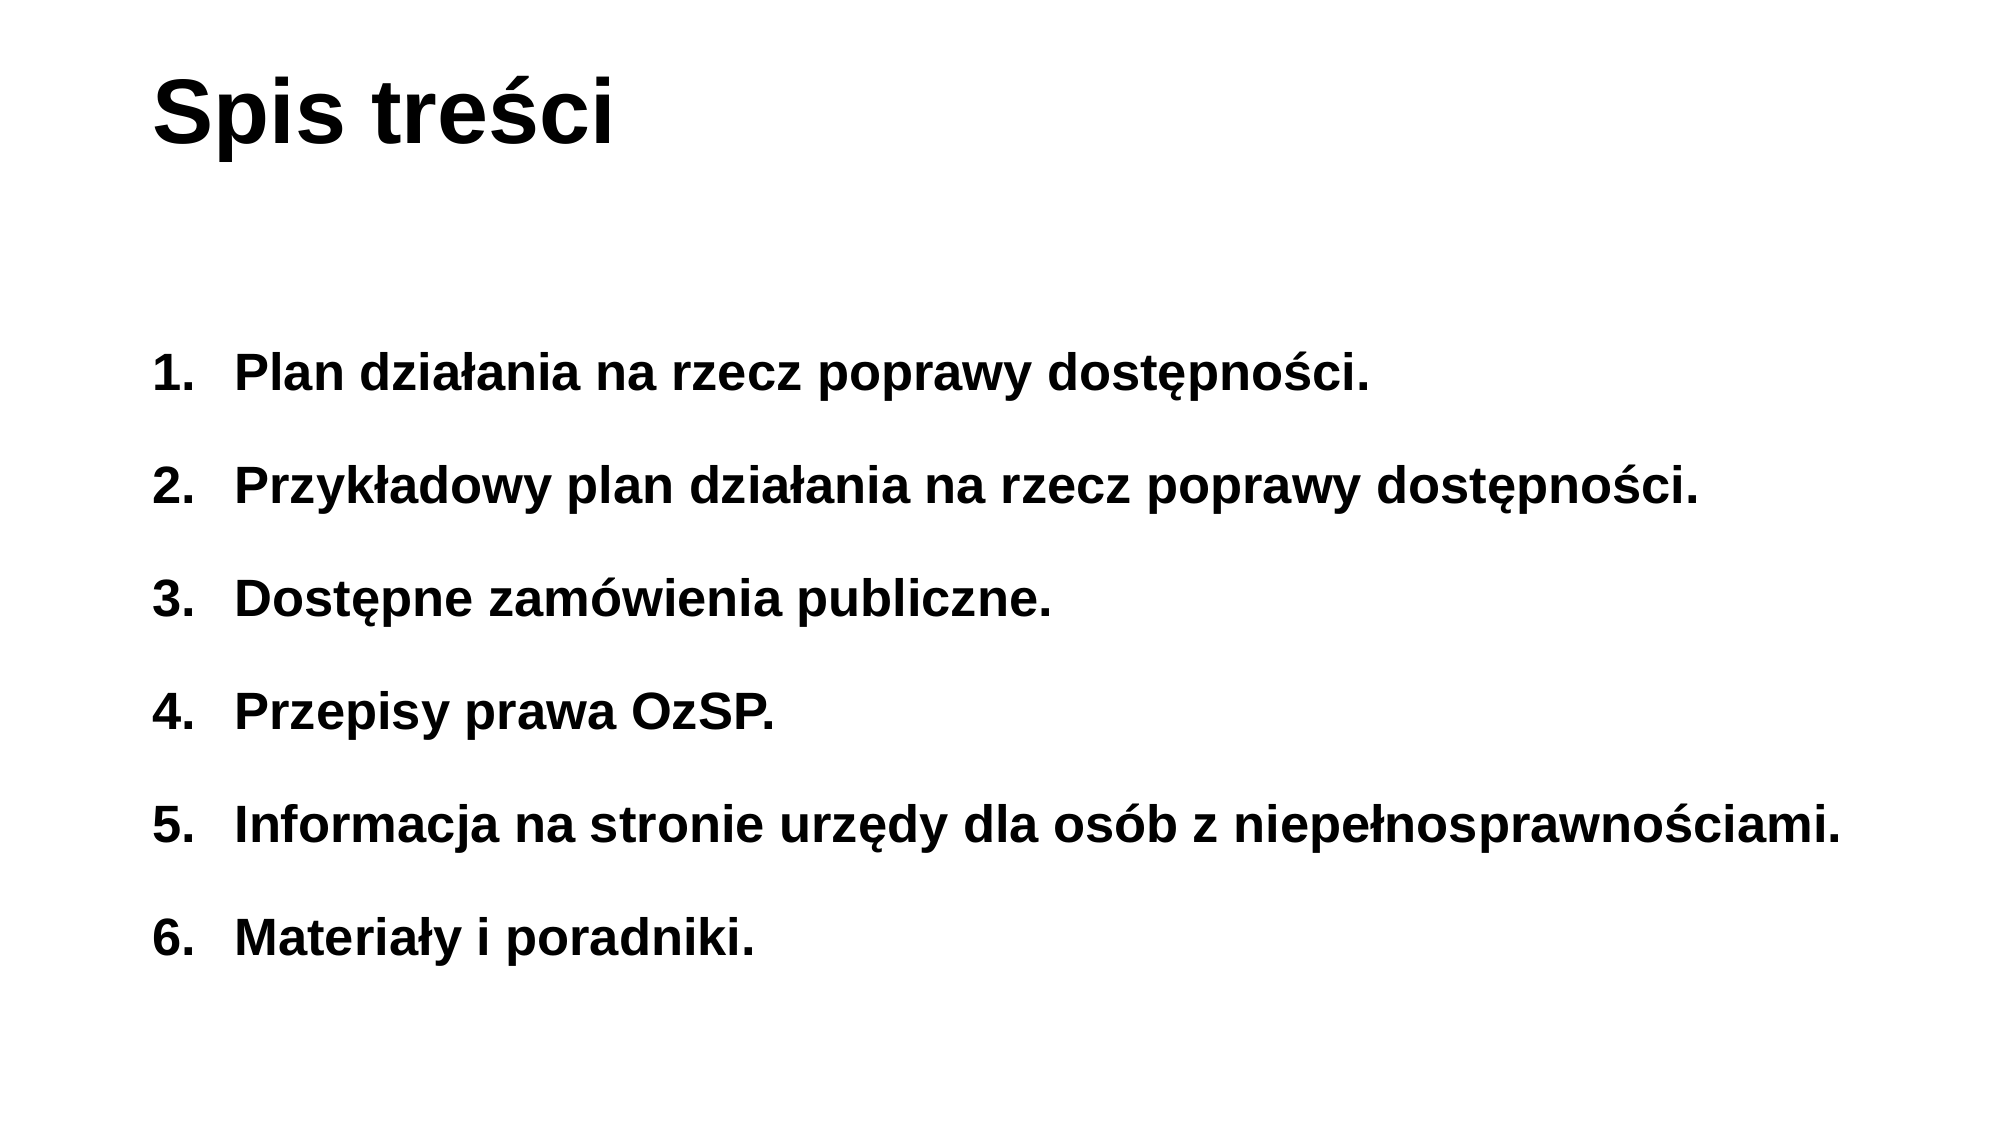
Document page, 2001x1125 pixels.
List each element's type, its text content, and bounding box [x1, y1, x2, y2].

title Spis treści [137, 59, 1863, 278]
list Plan działania na rzecz poprawy dostępności. Przykładowy plan działania na rzecz poprawy dostępności. Dostępne zamówienia publiczne. Przepisy prawa OzSP. Informacja na stronie urzędy dla osób z niepełnosprawnościami. Materiały i poradniki. [137, 299, 1863, 1014]
